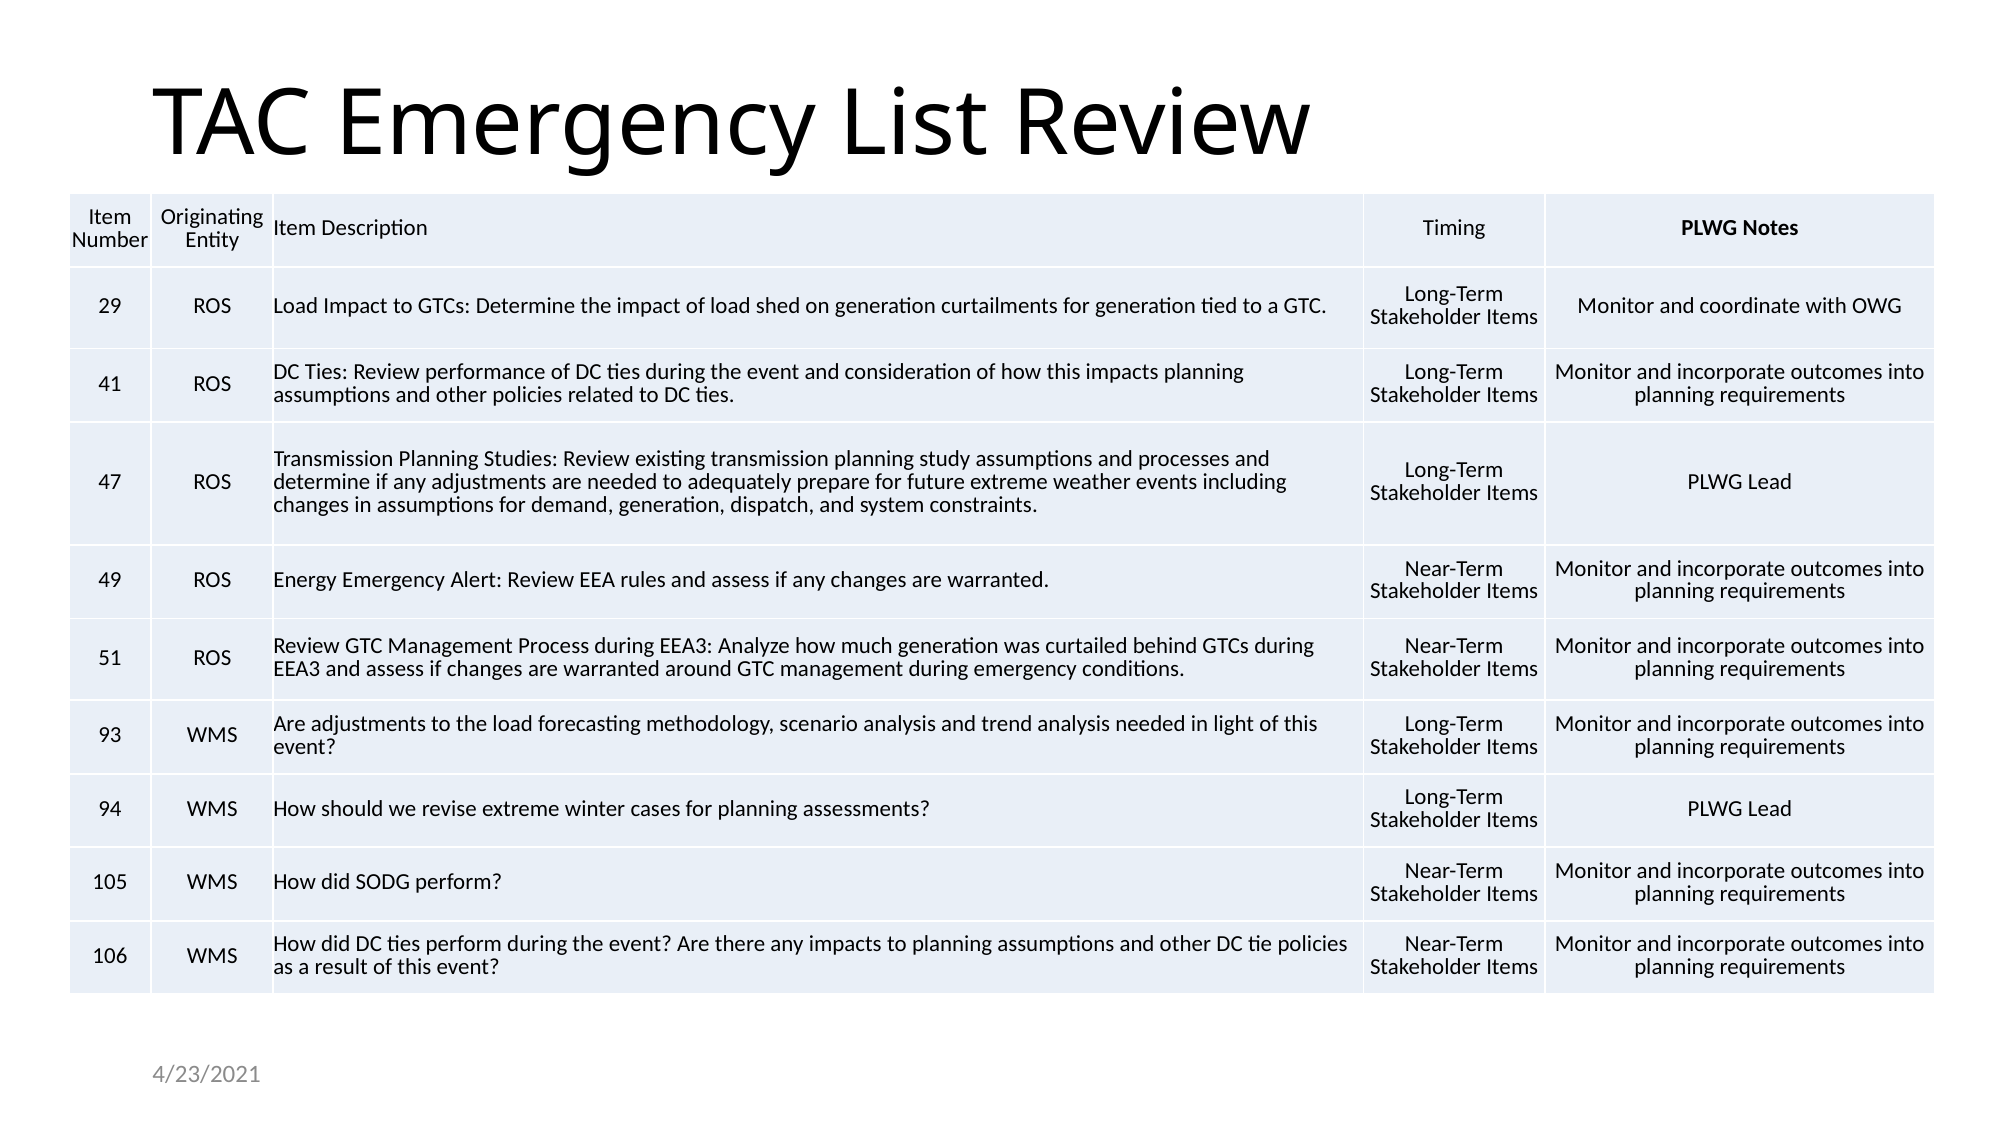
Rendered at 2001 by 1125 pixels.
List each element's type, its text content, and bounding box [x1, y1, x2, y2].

table_cell WMS [152, 701, 272, 773]
table_cell Monitor and incorporate outcomes into planning requirements [1546, 619, 1934, 699]
table_cell ROS [152, 423, 272, 544]
table_cell Monitor and incorporate outcomes into planning requirements [1546, 349, 1934, 421]
table_cell Near-Term Stakeholder Items [1364, 619, 1544, 699]
table_cell WMS [152, 775, 272, 846]
table_cell Transmission Planning Studies: Review existing transmission planning study assumptions and processes and determine if any adjustments are needed to adequately prepare for future extreme weather events including changes in assumptions for demand, generation, dispatch, and system constraints. [274, 423, 1363, 544]
table_cell Review GTC Management Process during EEA3: Analyze how much generation was curtailed behind GTCs during EEA3 and assess if changes are warranted around GTC management during emergency conditions. [274, 619, 1363, 699]
table_cell Energy Emergency Alert: Review EEA rules and assess if any changes are warranted. [274, 546, 1363, 618]
table_cell Long-Term Stakeholder Items [1364, 701, 1544, 773]
table_cell PLWG Lead [1546, 775, 1934, 846]
table_cell How did SODG perform? [274, 848, 1363, 920]
table_cell Long-Term Stakeholder Items [1364, 423, 1544, 544]
table_header Item Number [70, 194, 150, 266]
table_cell Monitor and incorporate outcomes into planning requirements [1546, 701, 1934, 773]
table_cell 49 [70, 546, 150, 618]
table_cell PLWG Lead [1546, 423, 1934, 544]
table_cell 29 [70, 268, 150, 348]
table_cell Near-Term Stakeholder Items [1364, 848, 1544, 920]
table_cell ROS [152, 268, 272, 348]
table_cell Load Impact to GTCs: Determine the impact of load shed on generation curtailments for generation tied to a GTC. [274, 268, 1363, 348]
table_cell 93 [70, 701, 150, 773]
table_cell Near-Term Stakeholder Items [1364, 546, 1544, 618]
table_cell 105 [70, 848, 150, 920]
table_cell Monitor and incorporate outcomes into planning requirements [1546, 848, 1934, 920]
table_cell How should we revise extreme winter cases for planning assessments? [274, 775, 1363, 846]
table_cell DC Ties: Review performance of DC ties during the event and consideration of how this impacts planning assumptions and other policies related to DC ties. [274, 349, 1363, 421]
table_cell How did DC ties perform during the event? Are there any impacts to planning assumptions and other DC tie policies as a result of this event? [274, 922, 1363, 993]
table_cell Are adjustments to the load forecasting methodology, scenario analysis and trend analysis needed in light of this event? [274, 701, 1363, 773]
table_cell Monitor and coordinate with OWG [1546, 268, 1934, 348]
title TAC Emergency List Review [137, 16, 1863, 192]
table_cell WMS [152, 922, 272, 993]
table_cell 51 [70, 619, 150, 699]
table_cell 47 [70, 423, 150, 544]
table_cell Long-Term Stakeholder Items [1364, 268, 1544, 348]
table_header Item Description [274, 194, 1363, 266]
table_cell Near-Term Stakeholder Items [1364, 922, 1544, 993]
table_header PLWG Notes [1546, 194, 1934, 266]
table_cell 106 [70, 922, 150, 993]
table_cell ROS [152, 619, 272, 699]
table_cell 94 [70, 775, 150, 846]
table_cell ROS [152, 546, 272, 618]
table_cell Long-Term Stakeholder Items [1364, 349, 1544, 421]
table_cell Monitor and incorporate outcomes into planning requirements [1546, 922, 1934, 993]
table_cell Monitor and incorporate outcomes into planning requirements [1546, 546, 1934, 618]
table_header Originating Entity [152, 194, 272, 266]
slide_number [137, 1042, 588, 1103]
table_cell ROS [152, 349, 272, 421]
table_cell Long-Term Stakeholder Items [1364, 775, 1544, 846]
table_cell WMS [152, 848, 272, 920]
table_header Timing [1364, 194, 1544, 266]
table_cell 41 [70, 349, 150, 421]
